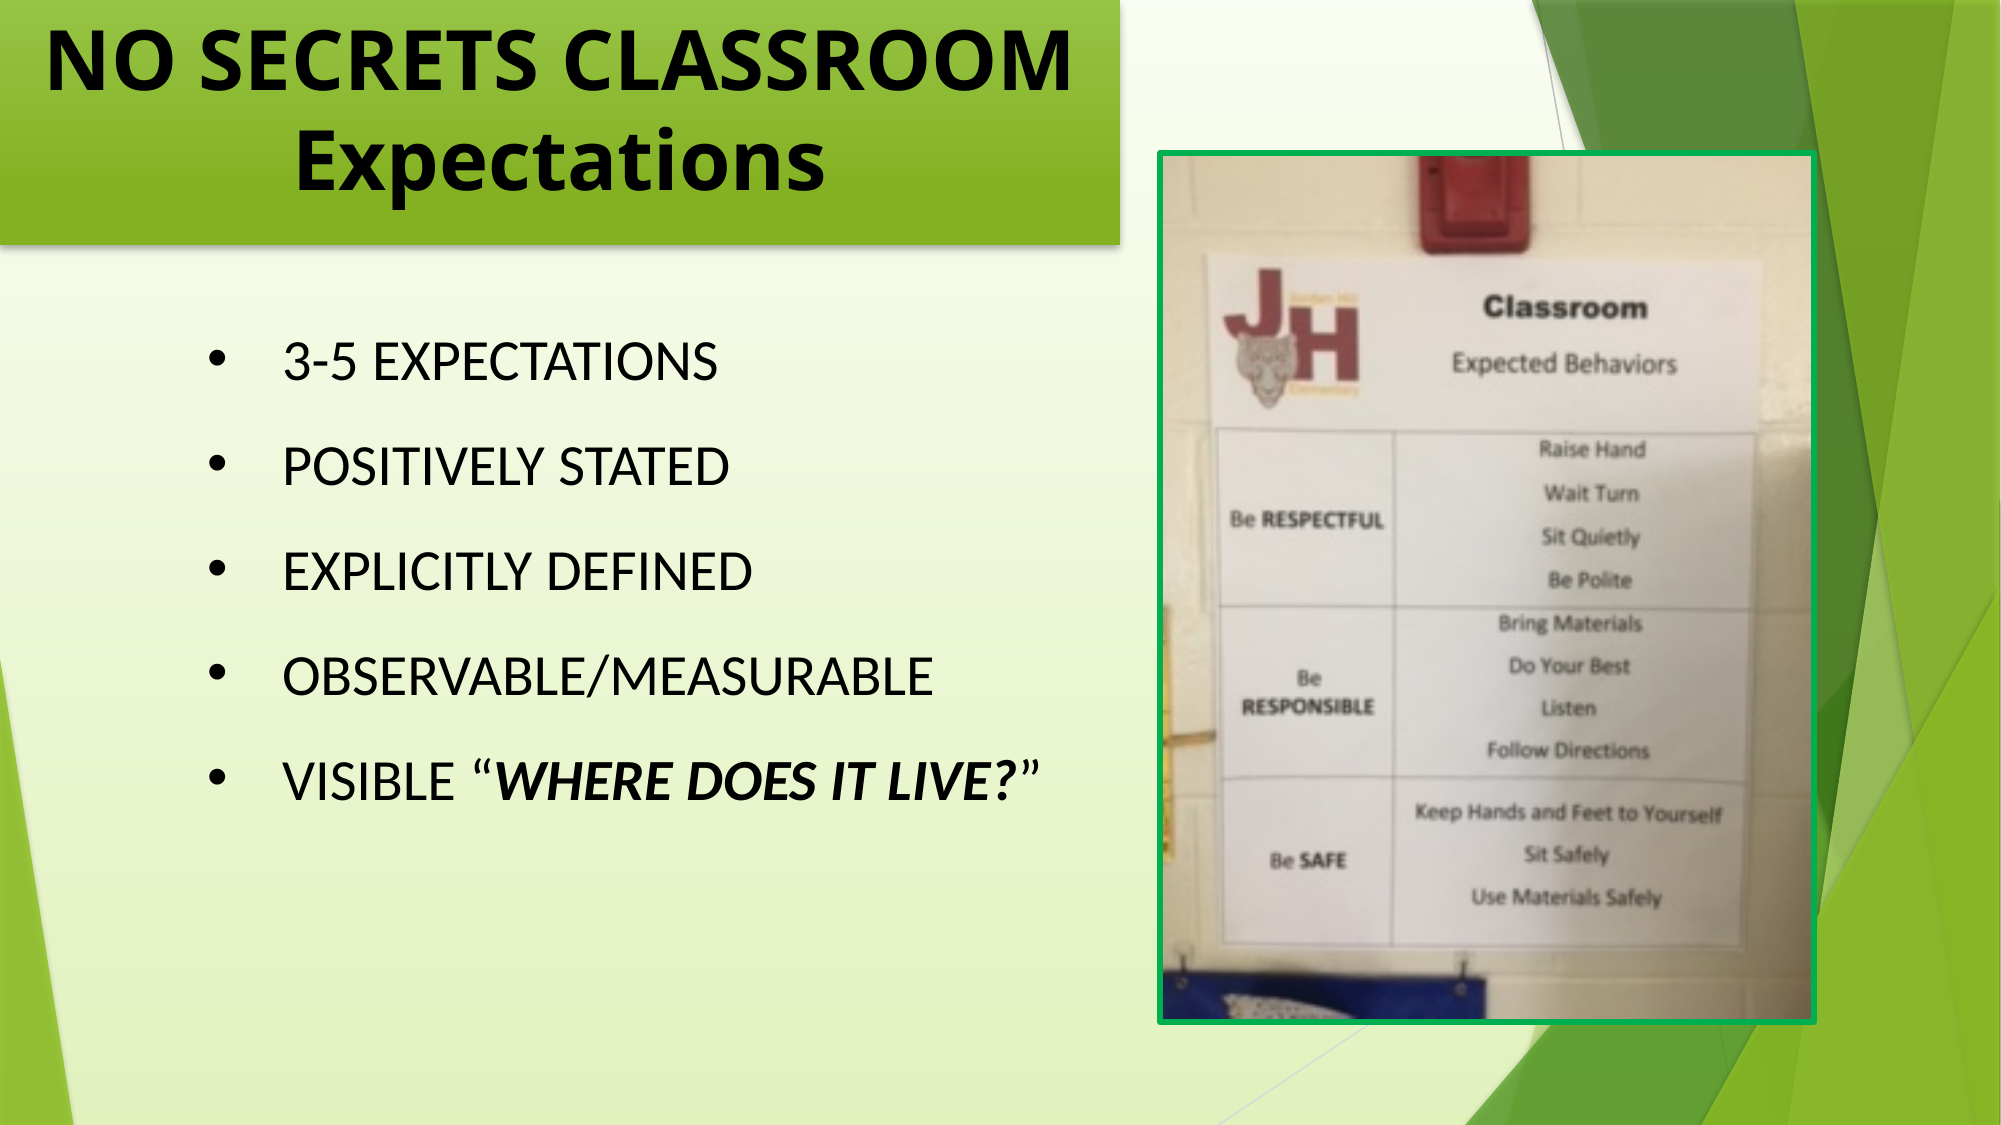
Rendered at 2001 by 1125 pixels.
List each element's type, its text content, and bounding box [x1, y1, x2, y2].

title NO SECRETS CLASSROOM Expectations [0, 0, 1120, 245]
text_box 3-5 EXPECTATIONS POSITIVELY STATED EXPLICITLY DEFINED OBSERVABLE/MEASURABLE VISIBLE “WHERE DOES IT LIVE?” [192, 279, 1082, 955]
picture [1162, 155, 1812, 1020]
